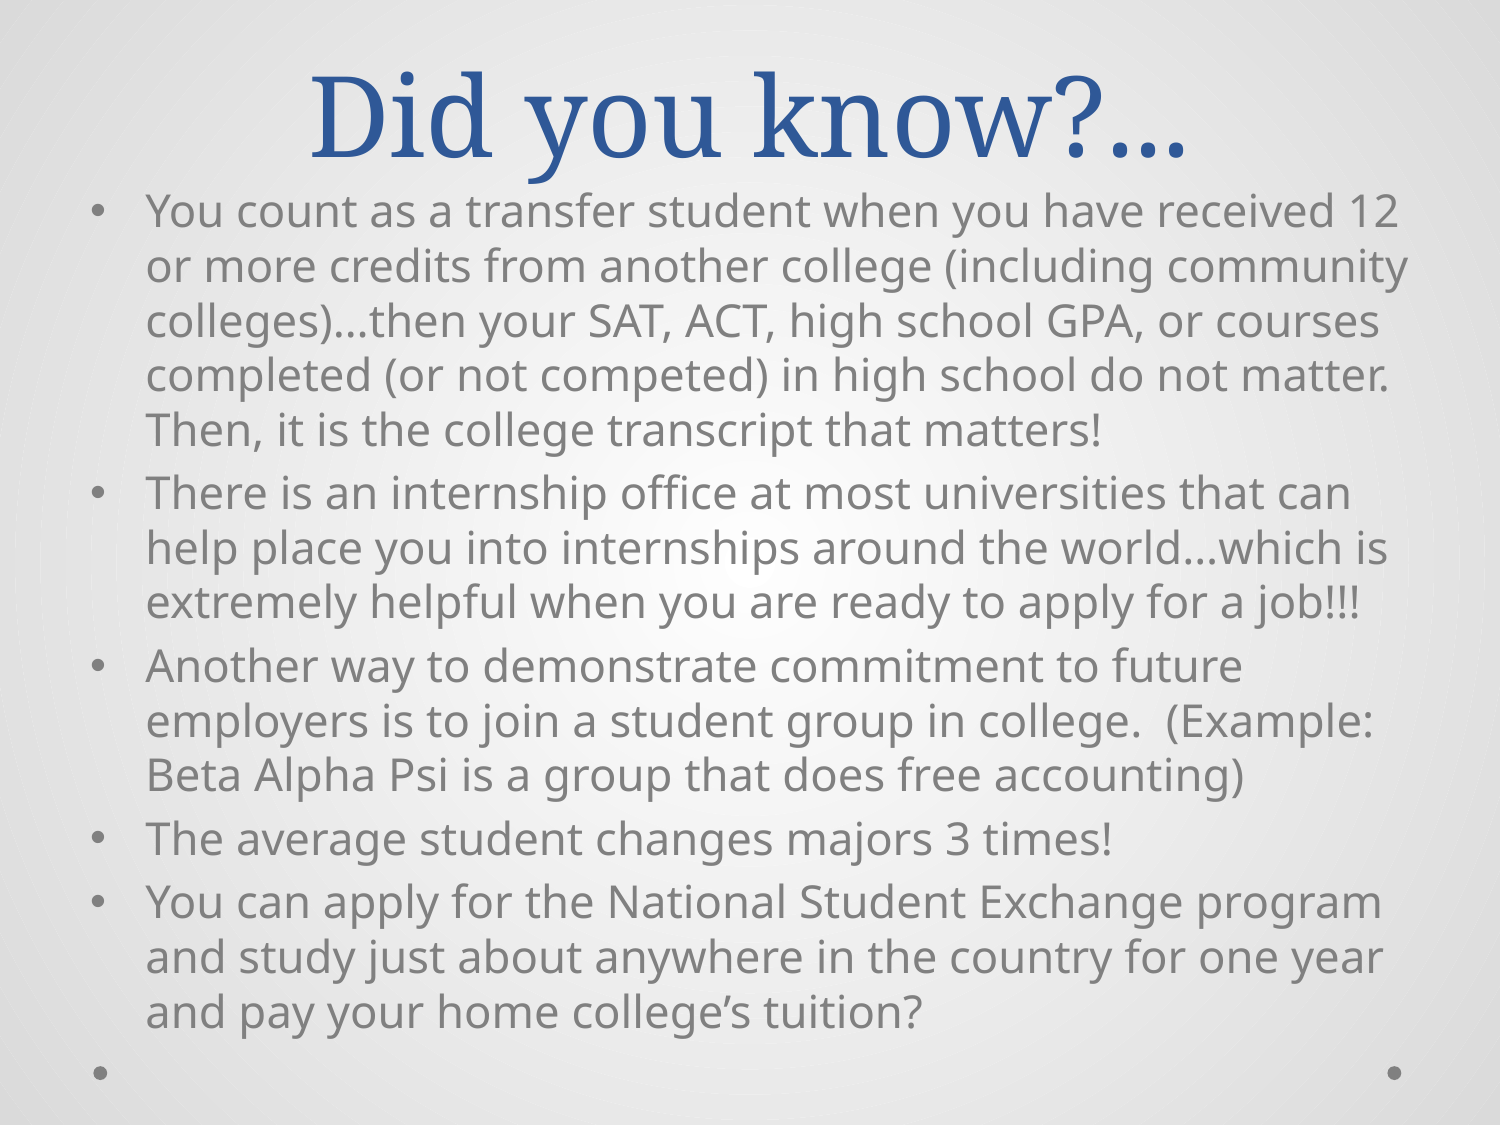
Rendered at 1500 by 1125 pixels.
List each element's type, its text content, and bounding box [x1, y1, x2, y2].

title Did you know?... [75, 50, 1425, 174]
list You count as a transfer student when you have received 12 or more credits from another college (including community colleges)…then your SAT, ACT, high school GPA, or courses completed (or not competed) in high school do not matter. Then, it is the college transcript that matters! There is an internship office at most universities that can help place you into internships around the world…which is extremely helpful when you are ready to apply for a job!!! Another way to demonstrate commitment to future employers is to join a student group in college. (Example: Beta Alpha Psi is a group that does free accounting) The average student changes majors 3 times! You can apply for the National Student Exchange program and study just about anywhere in the country for one year and pay your home college’s tuition? [75, 174, 1425, 1063]
